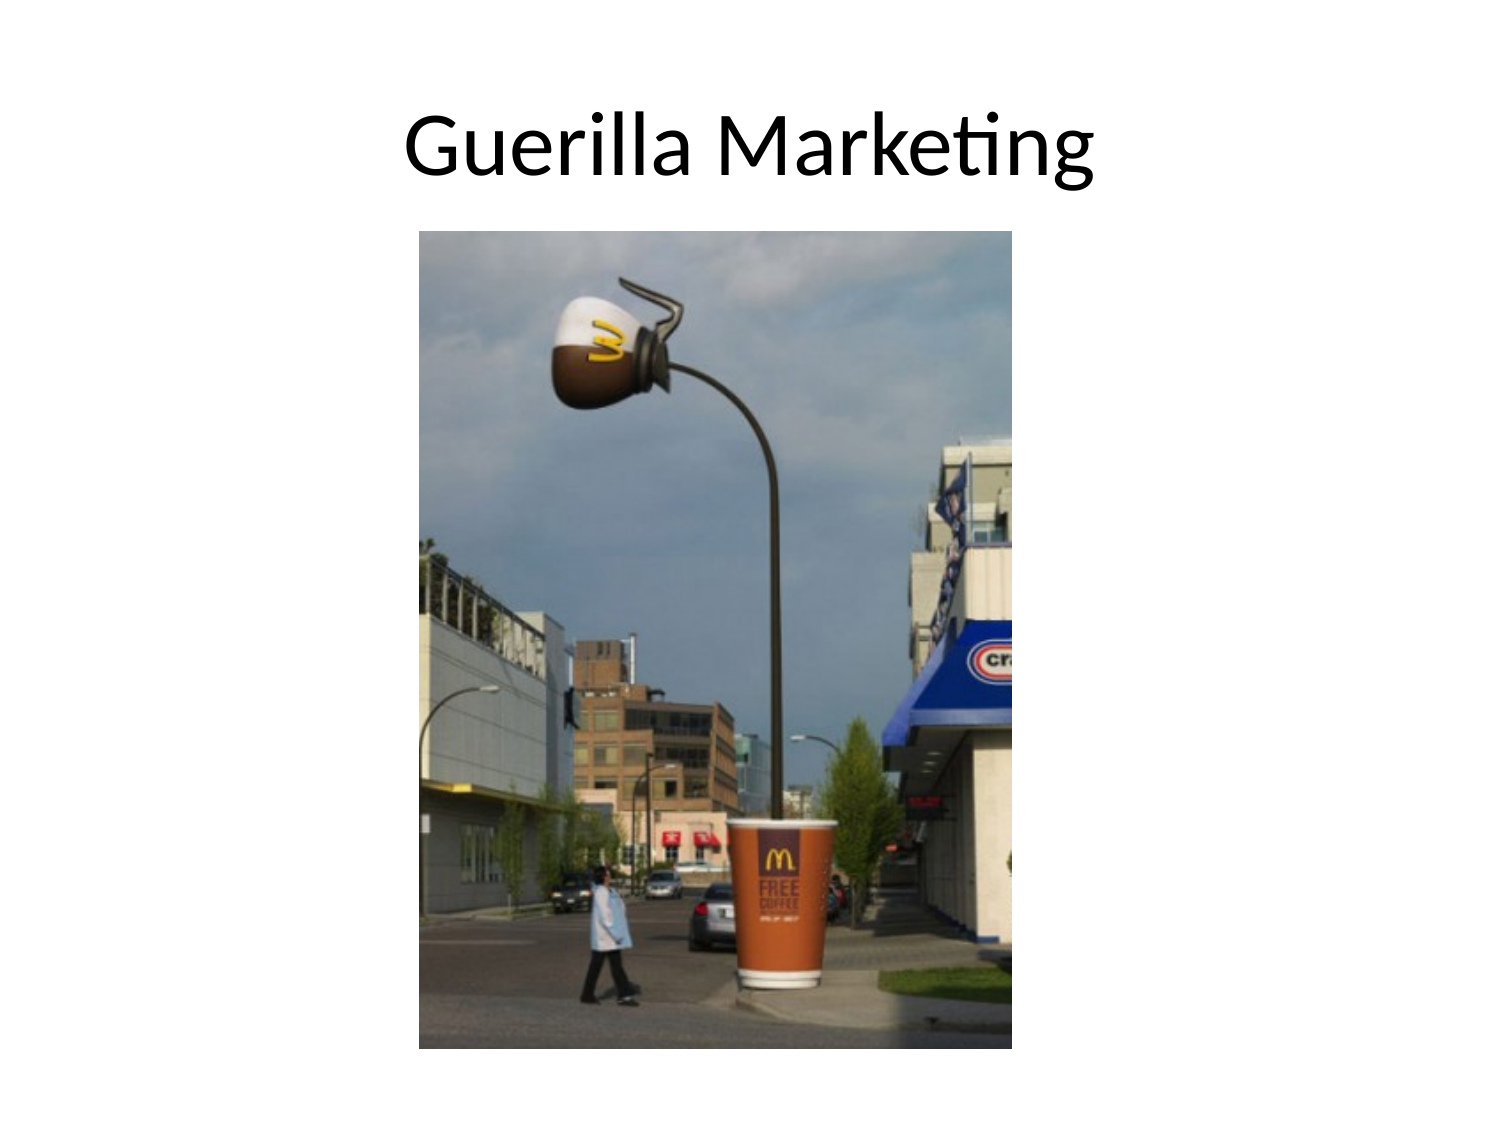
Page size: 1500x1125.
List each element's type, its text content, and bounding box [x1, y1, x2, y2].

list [418, 231, 1012, 1049]
title Guerilla Marketing [75, 45, 1425, 233]
